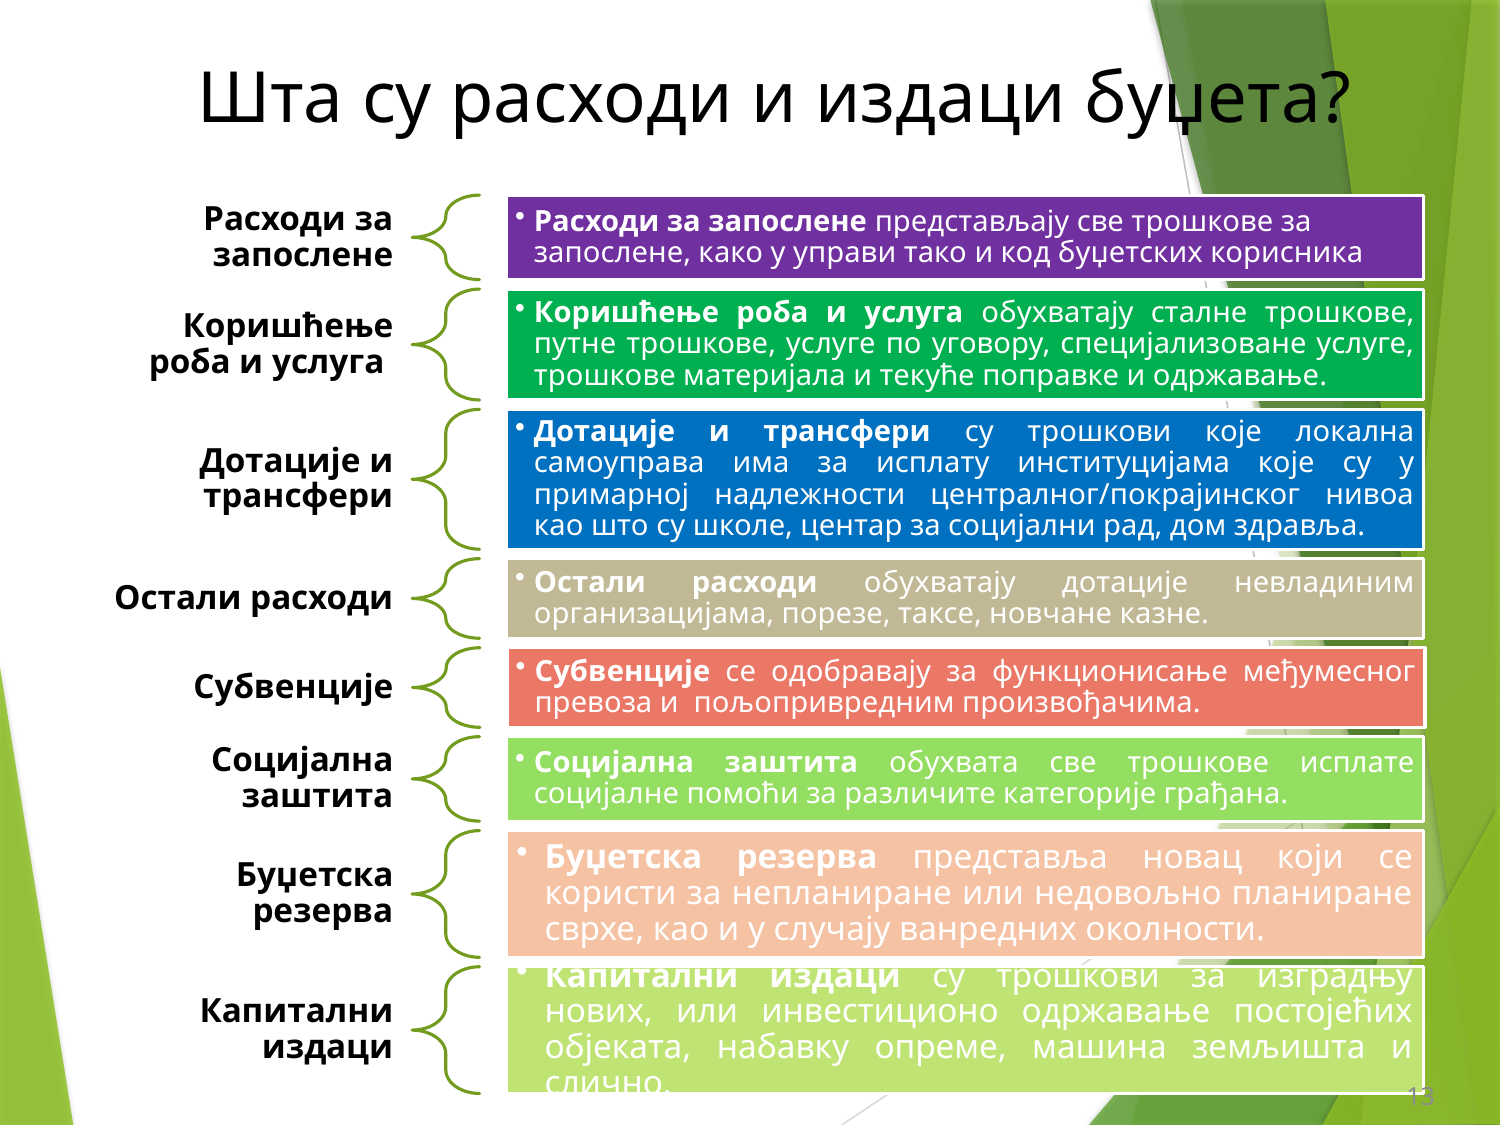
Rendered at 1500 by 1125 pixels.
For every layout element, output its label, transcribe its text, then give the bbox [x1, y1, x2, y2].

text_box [74, 184, 1426, 1104]
text_box 13 [1100, 1067, 1450, 1125]
text_box Шта су расходи и издаци буџета? [99, 43, 1450, 145]
